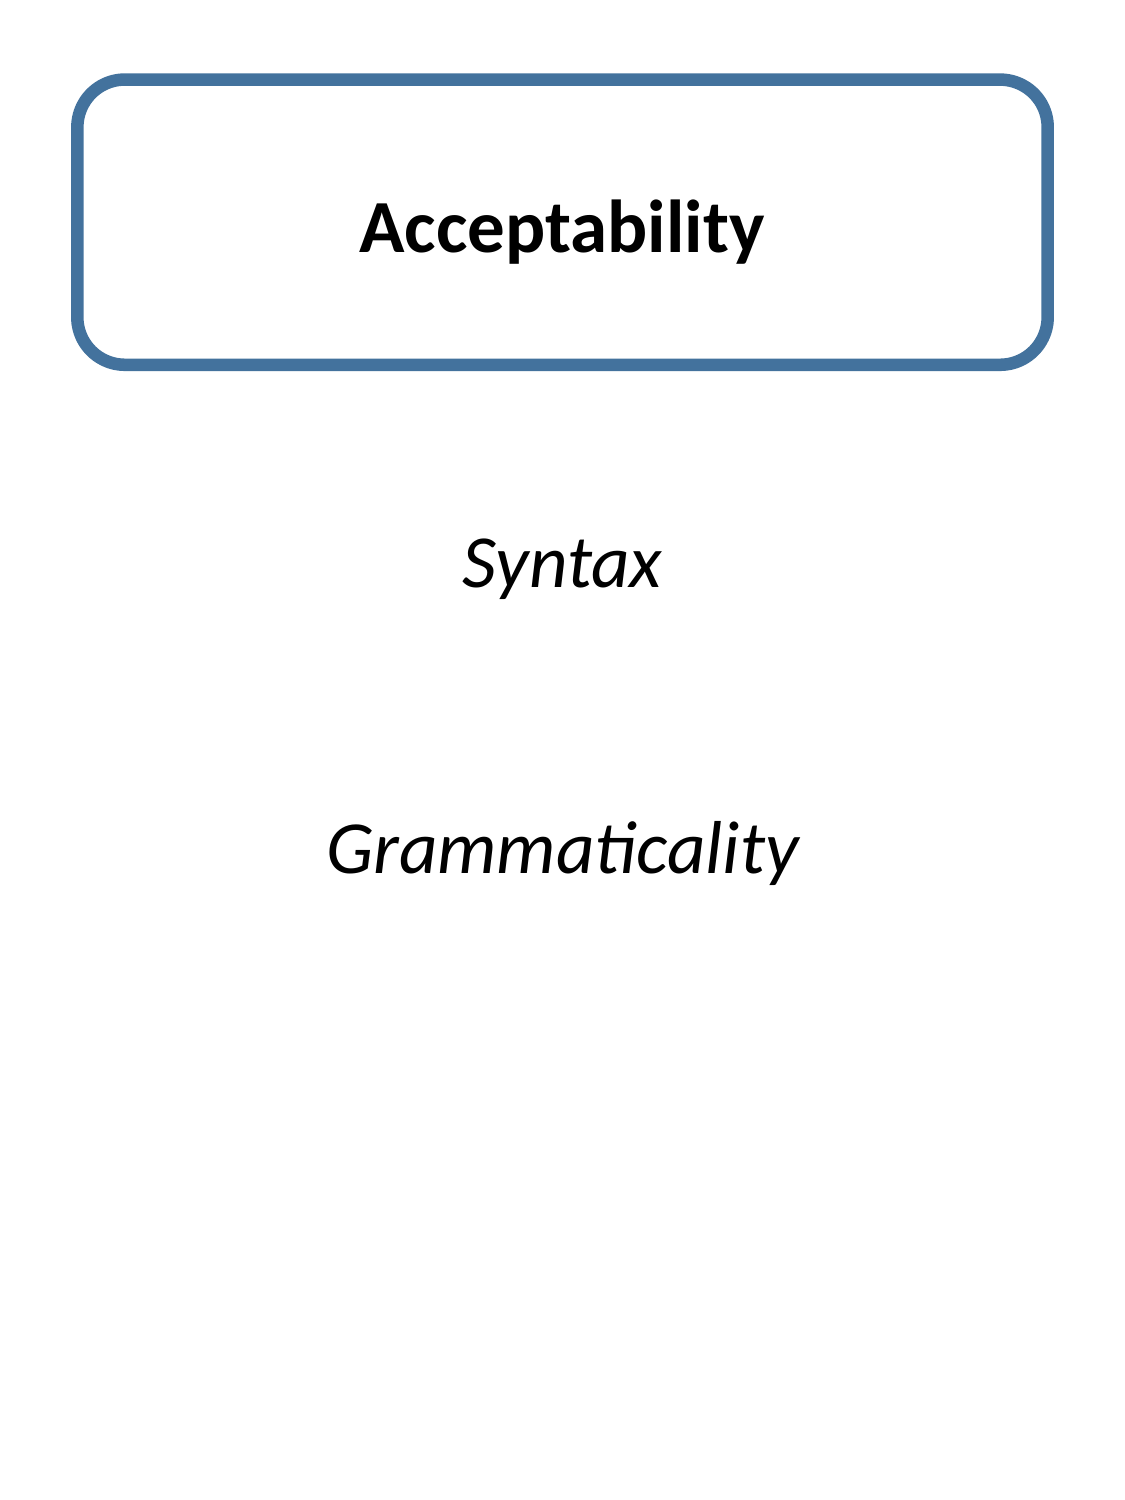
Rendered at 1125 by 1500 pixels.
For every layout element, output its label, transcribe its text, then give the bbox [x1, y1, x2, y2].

text_box Acceptability [76, 78, 1049, 366]
list Syntax Grammaticality [77, 399, 1048, 1352]
